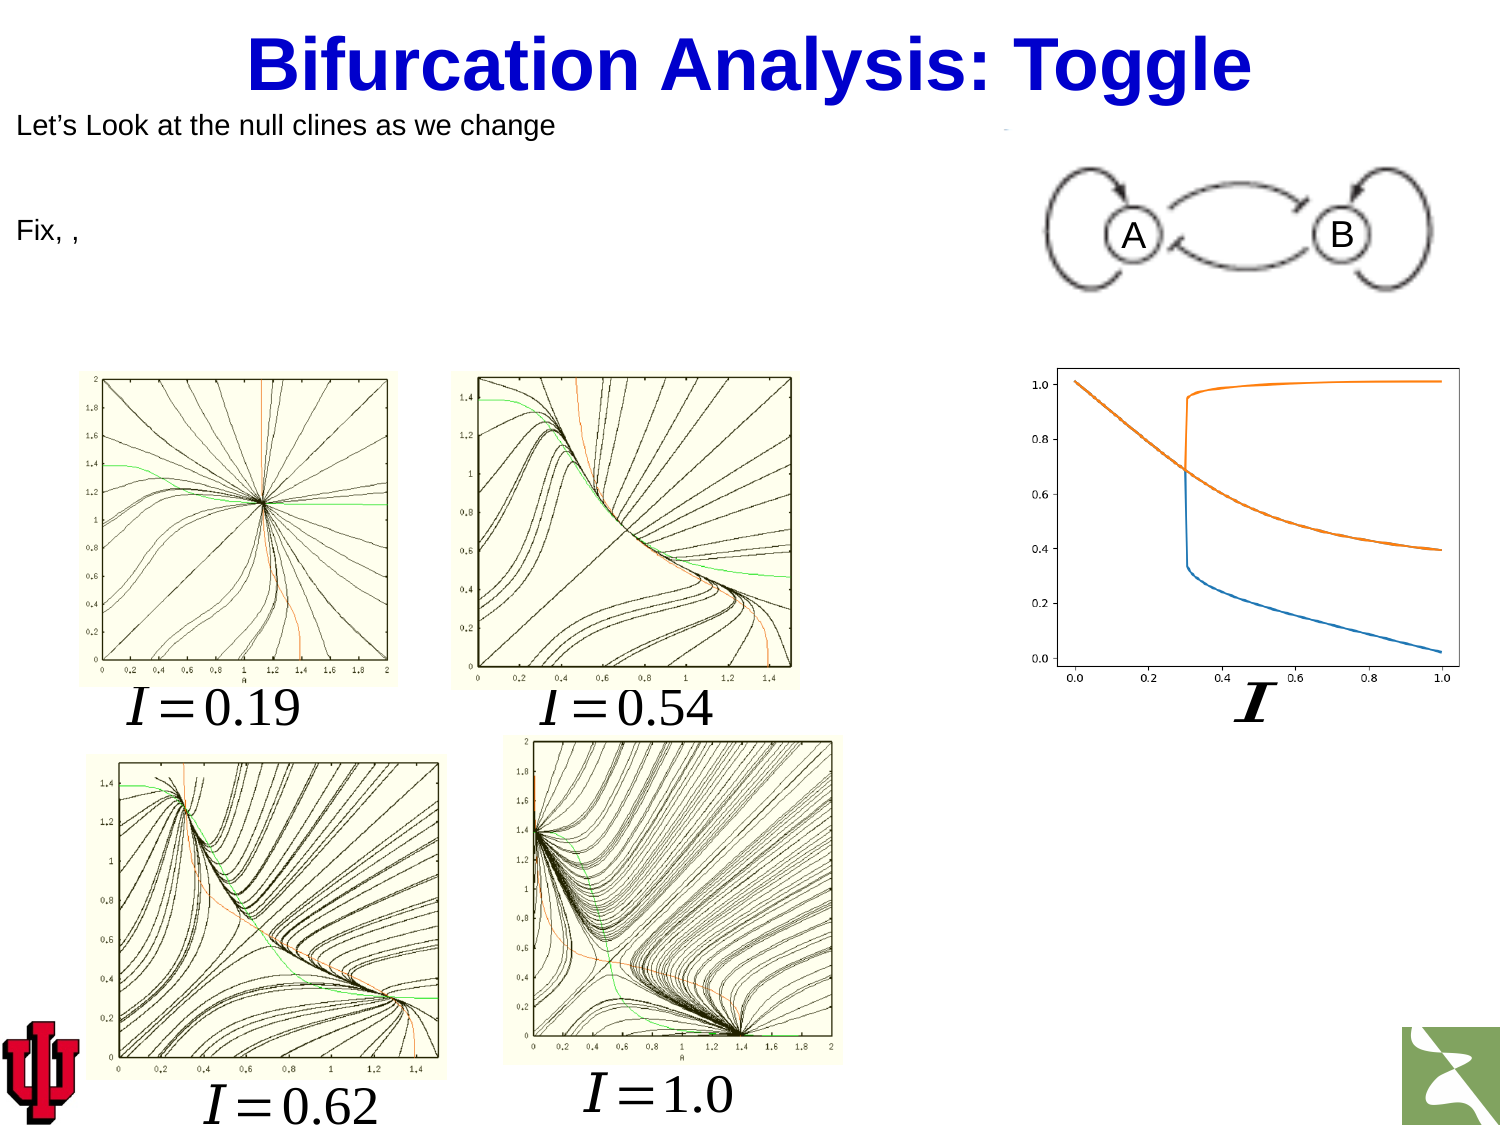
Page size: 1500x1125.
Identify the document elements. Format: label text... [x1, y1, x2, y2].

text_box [503, 735, 843, 1125]
picture [1402, 1027, 1500, 1125]
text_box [79, 371, 398, 739]
picture [0, 1020, 80, 1125]
title Bifurcation Analysis: Toggle [0, 0, 1500, 130]
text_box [1007, 339, 1481, 736]
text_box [86, 754, 448, 1125]
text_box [451, 371, 801, 739]
picture [1003, 129, 1452, 326]
